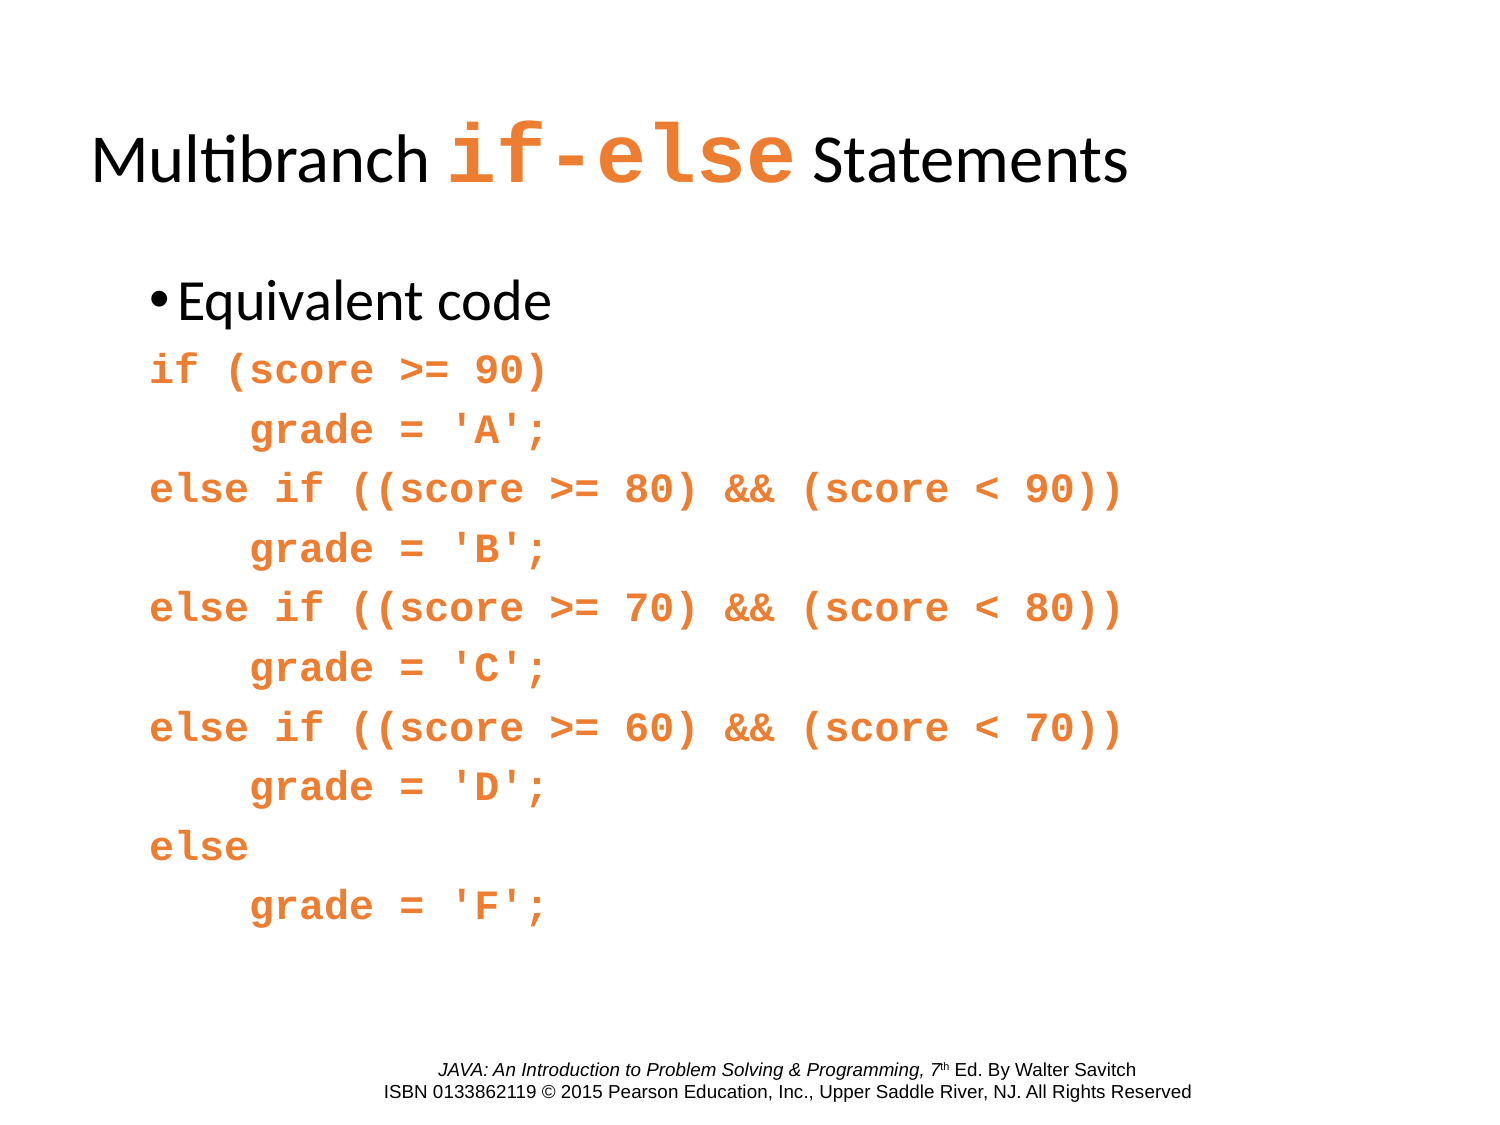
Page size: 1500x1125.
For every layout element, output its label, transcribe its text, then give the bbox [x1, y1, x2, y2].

list Equivalent code if (score >= 90) grade = 'A'; else if ((score >= 80) && (score < 90)) grade = 'B'; else if ((score >= 70) && (score < 80)) grade = 'C'; else if ((score >= 60) && (score < 70)) grade = 'D'; else grade = 'F'; [134, 262, 1425, 955]
title Multibranch if-else Statements [75, 92, 1500, 219]
